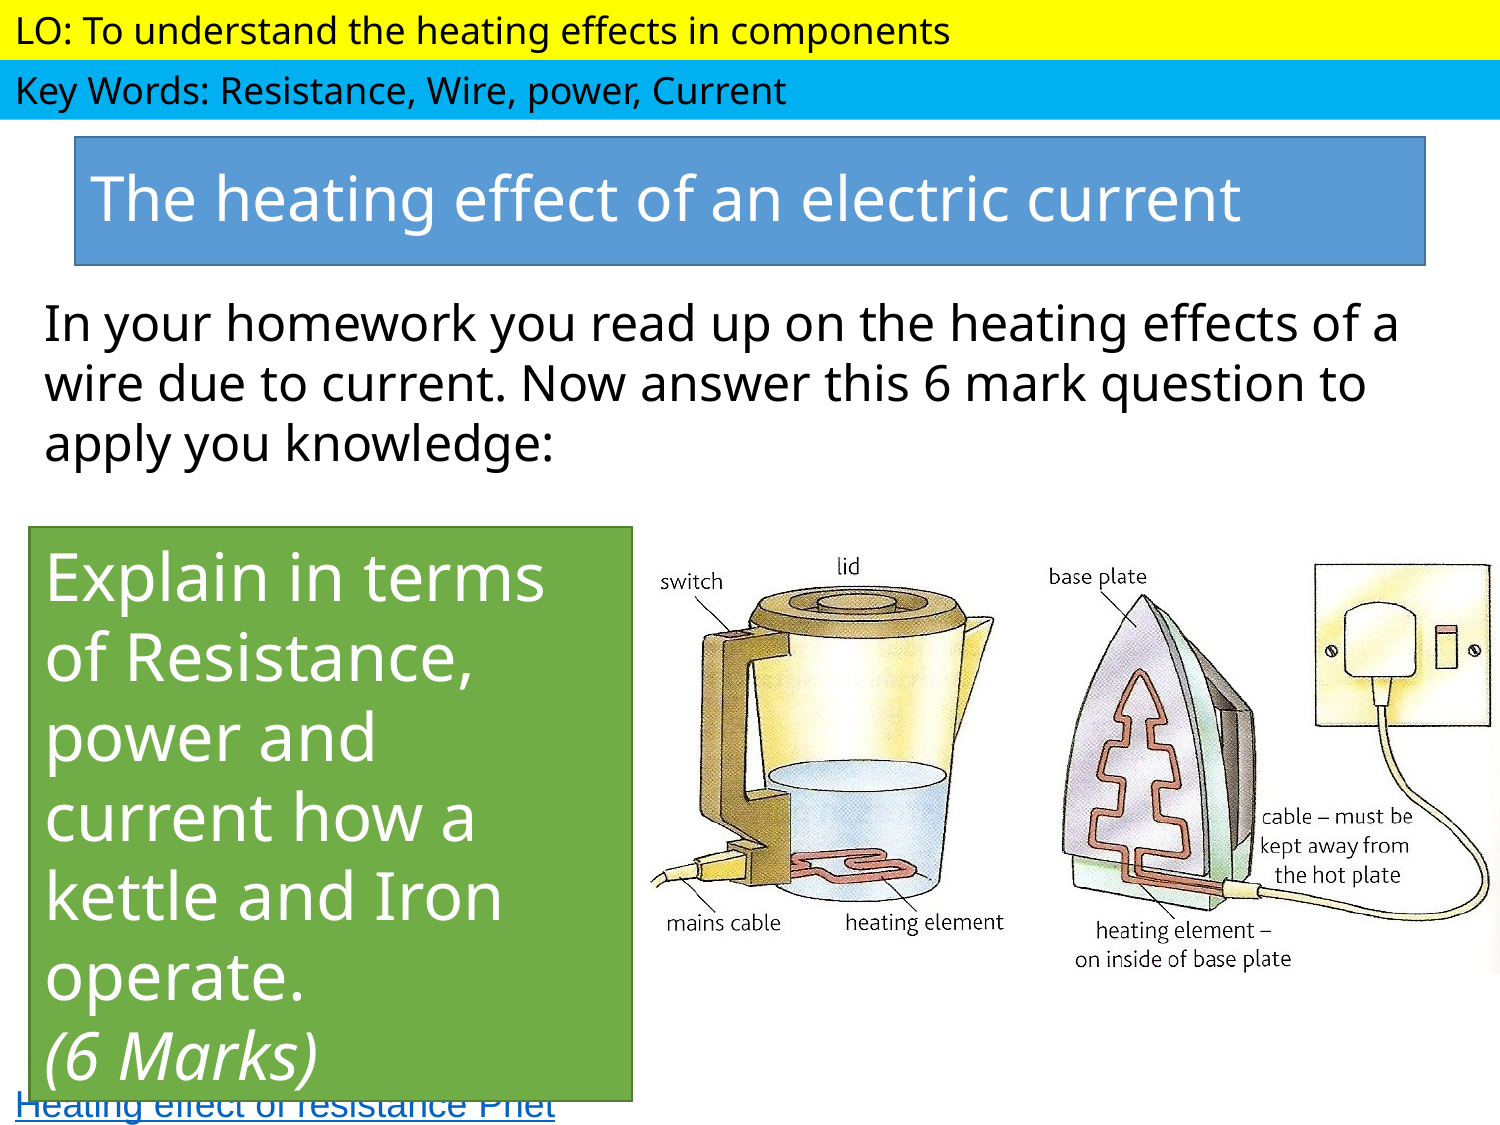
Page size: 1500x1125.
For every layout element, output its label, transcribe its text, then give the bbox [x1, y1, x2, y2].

title The heating effect of an electric current [74, 136, 1426, 266]
text_box In your homework you read up on the heating effects of a wire due to current. Now answer this 6 mark question to apply you knowledge: [29, 284, 1447, 479]
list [649, 550, 1500, 975]
text_box Explain in terms of Resistance, power and current how a kettle and Iron operate. (6 Marks) [28, 526, 633, 1102]
text_box Heating effect of resistance Phet [0, 1072, 1447, 1125]
